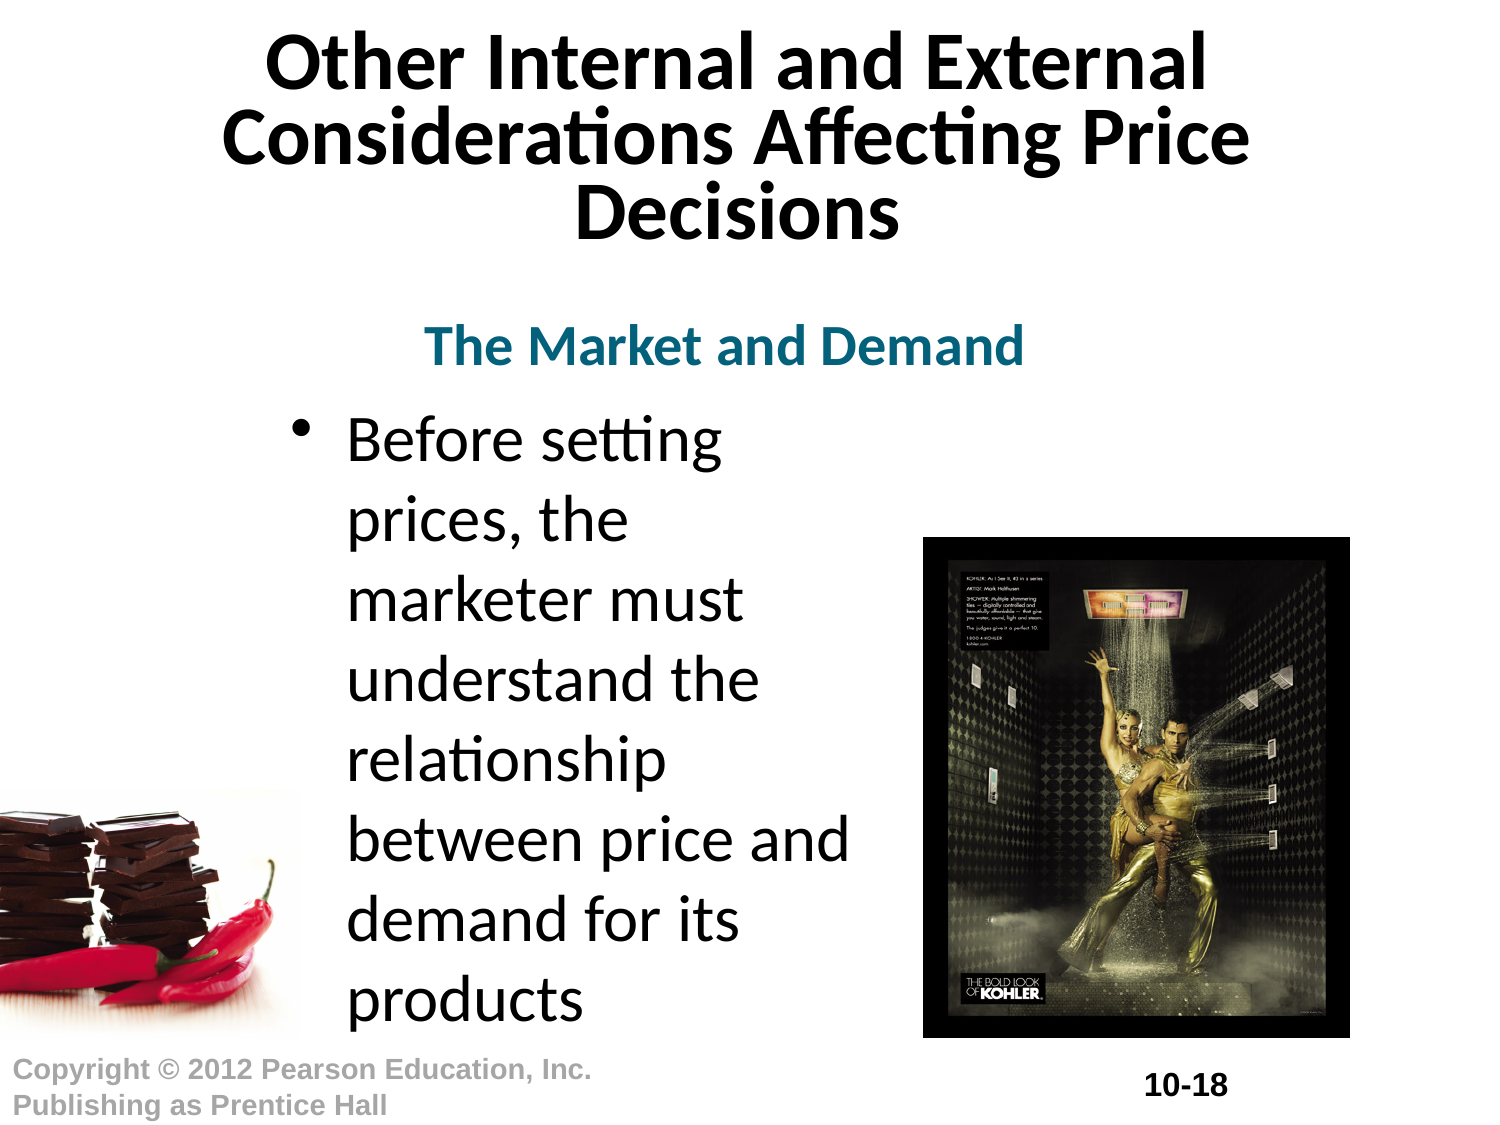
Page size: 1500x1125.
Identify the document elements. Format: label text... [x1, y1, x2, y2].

title Other Internal and External Considerations Affecting Price Decisions [99, 49, 1376, 238]
list Before setting prices, the marketer must understand the relationship between price and demand for its products [274, 426, 876, 1051]
list The Market and Demand [137, 299, 1313, 426]
picture [923, 537, 1350, 1038]
picture [0, 789, 274, 1039]
